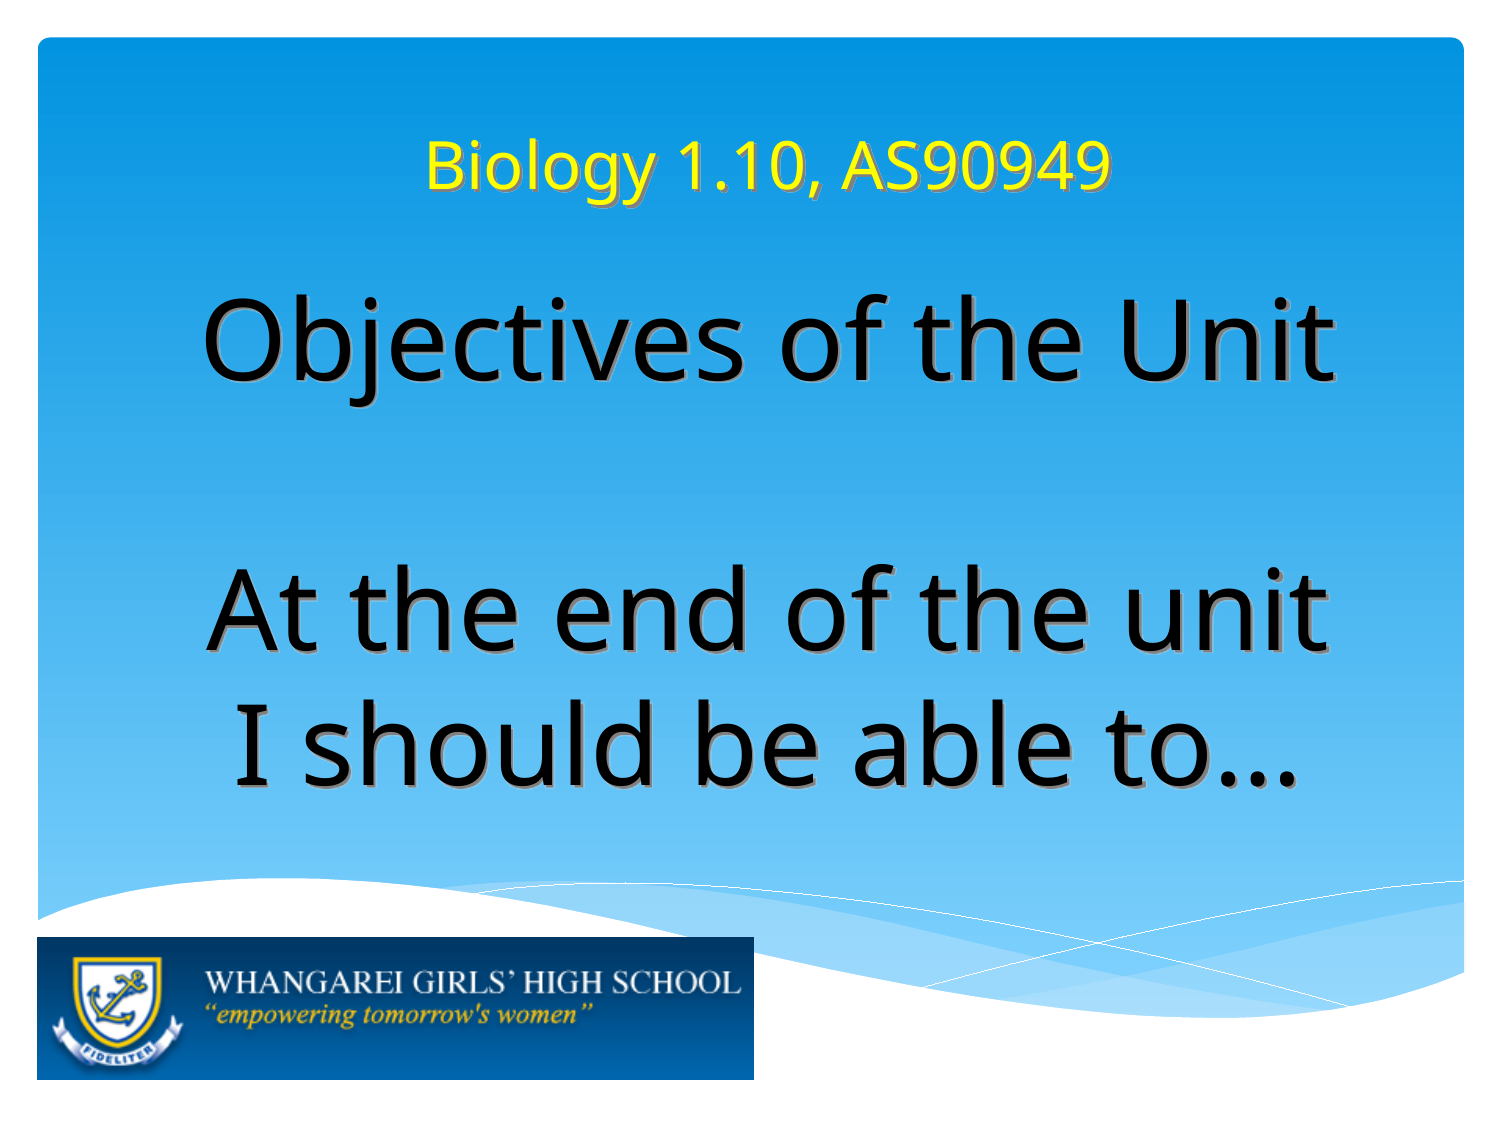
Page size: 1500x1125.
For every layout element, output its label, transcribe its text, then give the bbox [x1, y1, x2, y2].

picture [37, 937, 754, 1080]
text_box Objectives of the Unit At the end of the unit I should be able to… [162, 213, 1375, 913]
text_box Biology 1.10, AS90949 [162, 112, 1375, 213]
